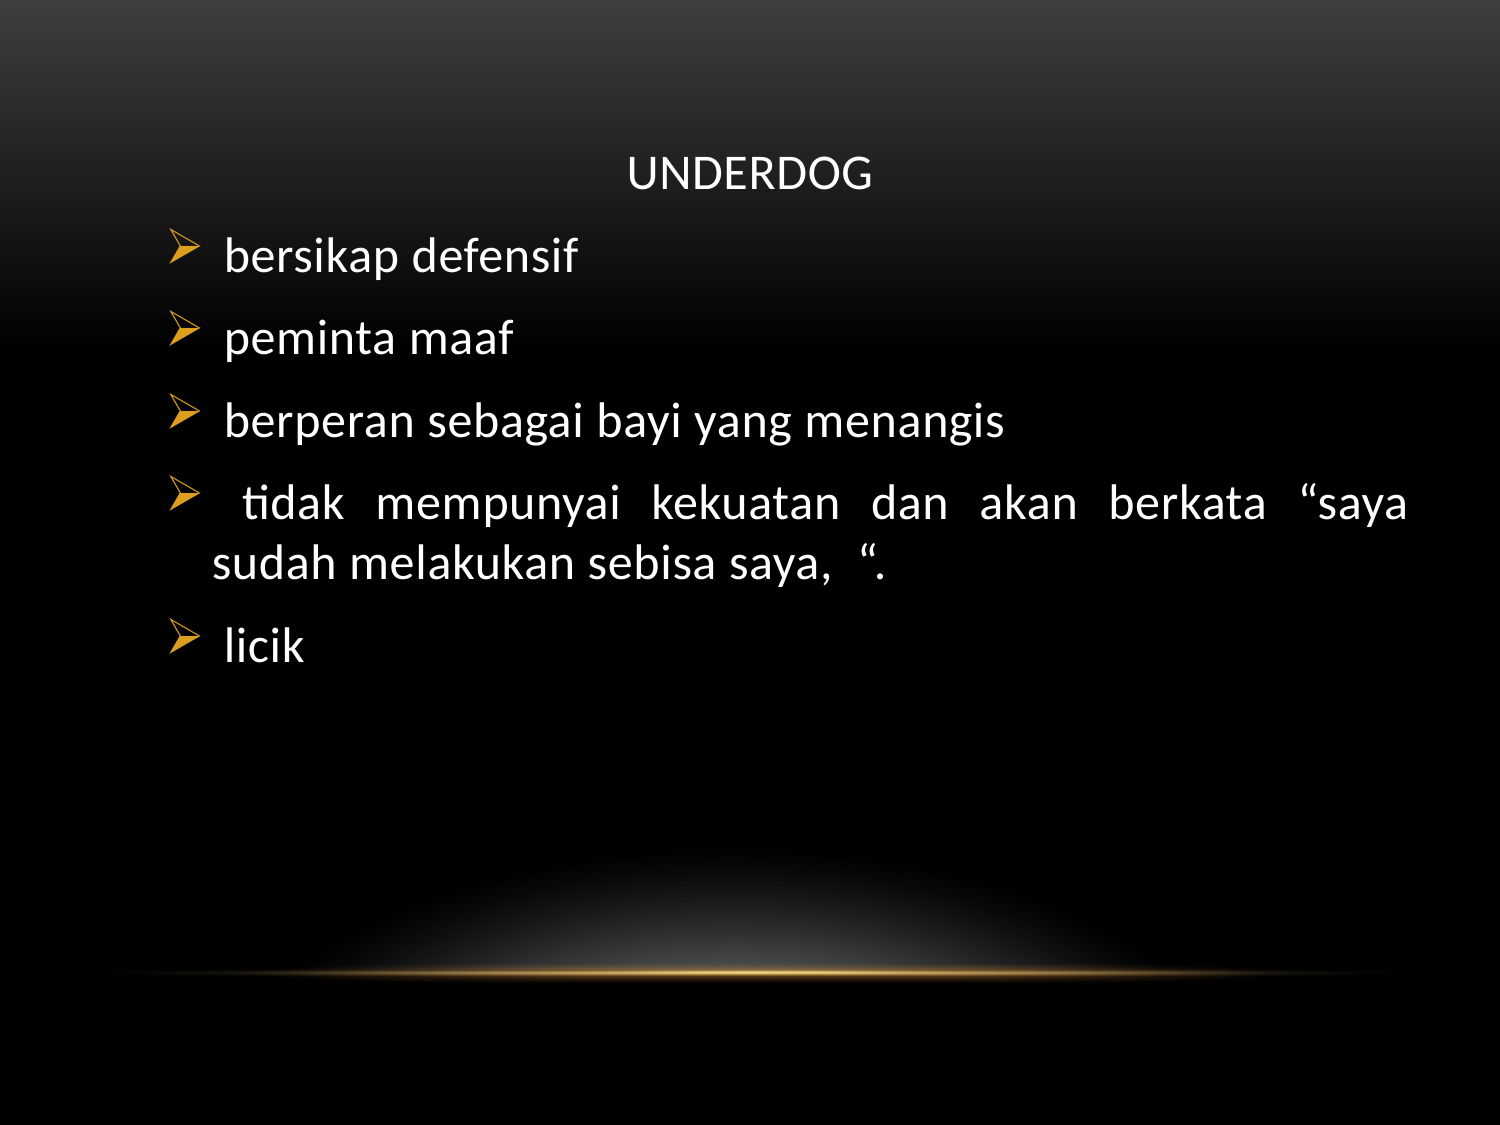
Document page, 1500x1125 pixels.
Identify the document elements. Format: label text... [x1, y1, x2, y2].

list UNDERDOG bersikap defensif peminta maaf berperan sebagai bayi yang menangis tidak mempunyai kekuatan dan akan berkata “saya sudah melakukan sebisa saya, “. licik [75, 50, 1425, 1038]
picture [0, 0, 1500, 1125]
